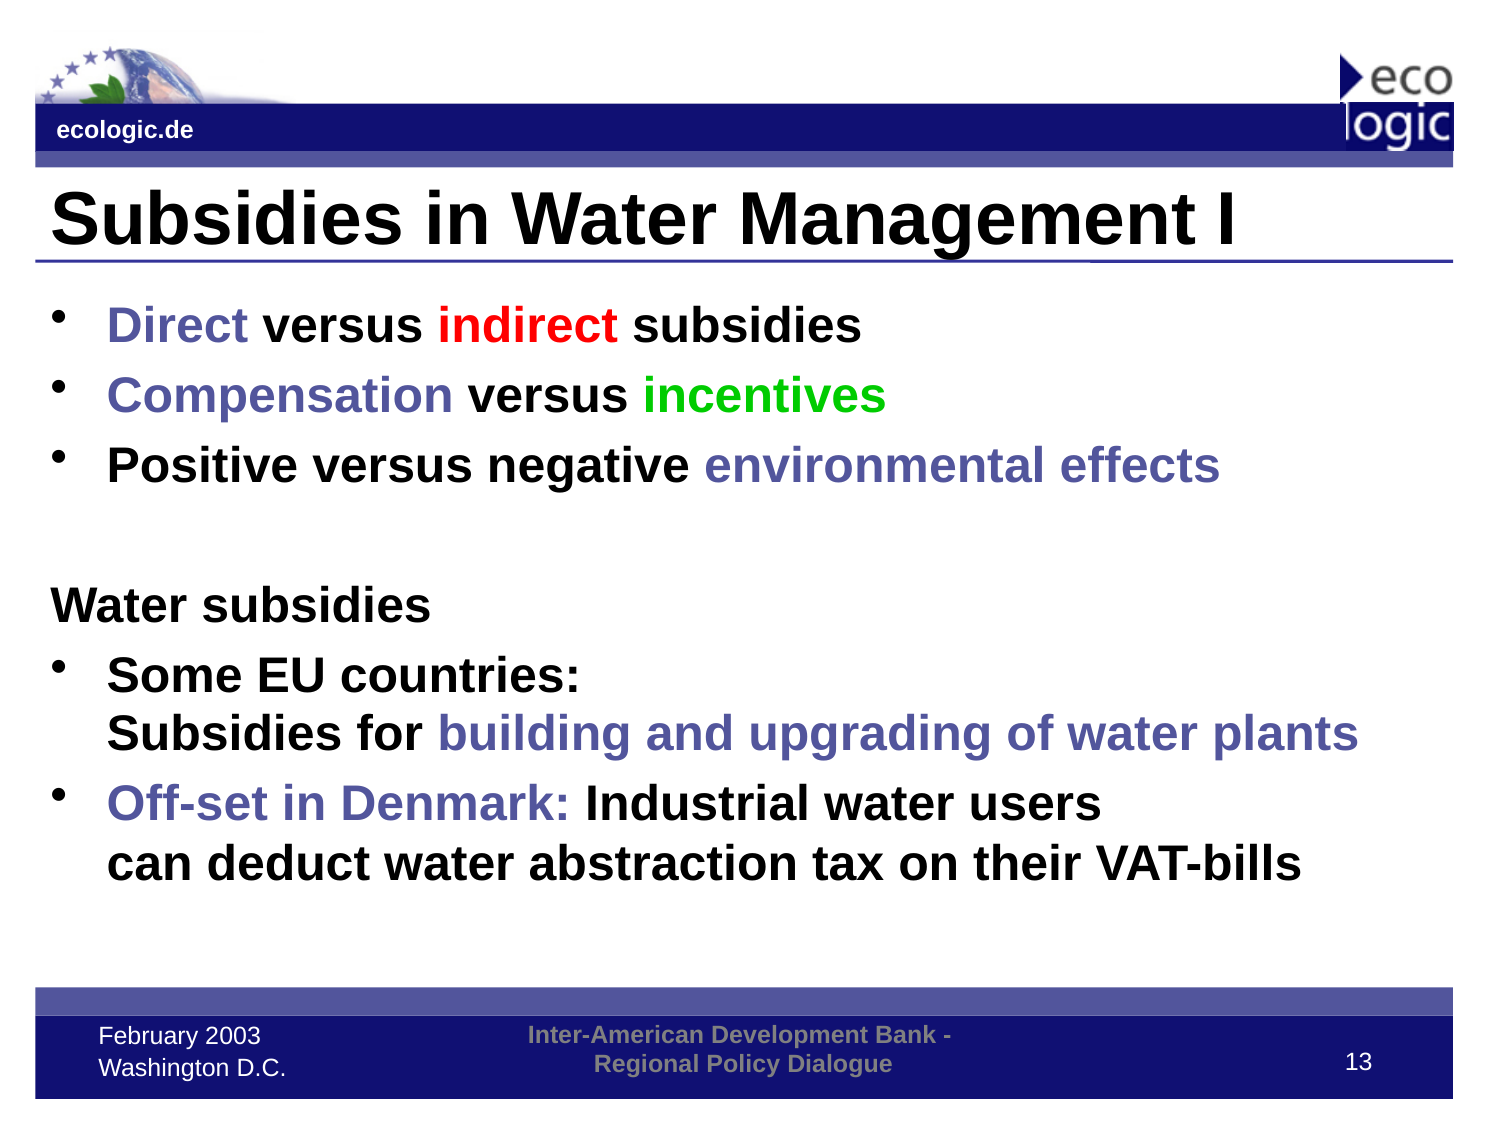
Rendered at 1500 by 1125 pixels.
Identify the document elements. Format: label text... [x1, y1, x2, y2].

picture [1340, 52, 1454, 151]
picture [35, 30, 296, 103]
list Direct versus indirect subsidies Compensation versus incentives Positive versus negative environmental effects Water subsidies Some EU countries: Subsidies for building and upgrading of water plants Off-set in Denmark: Industrial water users can deduct water abstraction tax on their VAT-bills [35, 284, 1454, 951]
slide_number 13 [1208, 1037, 1388, 1087]
title Subsidies in Water Management I [34, 173, 1454, 256]
